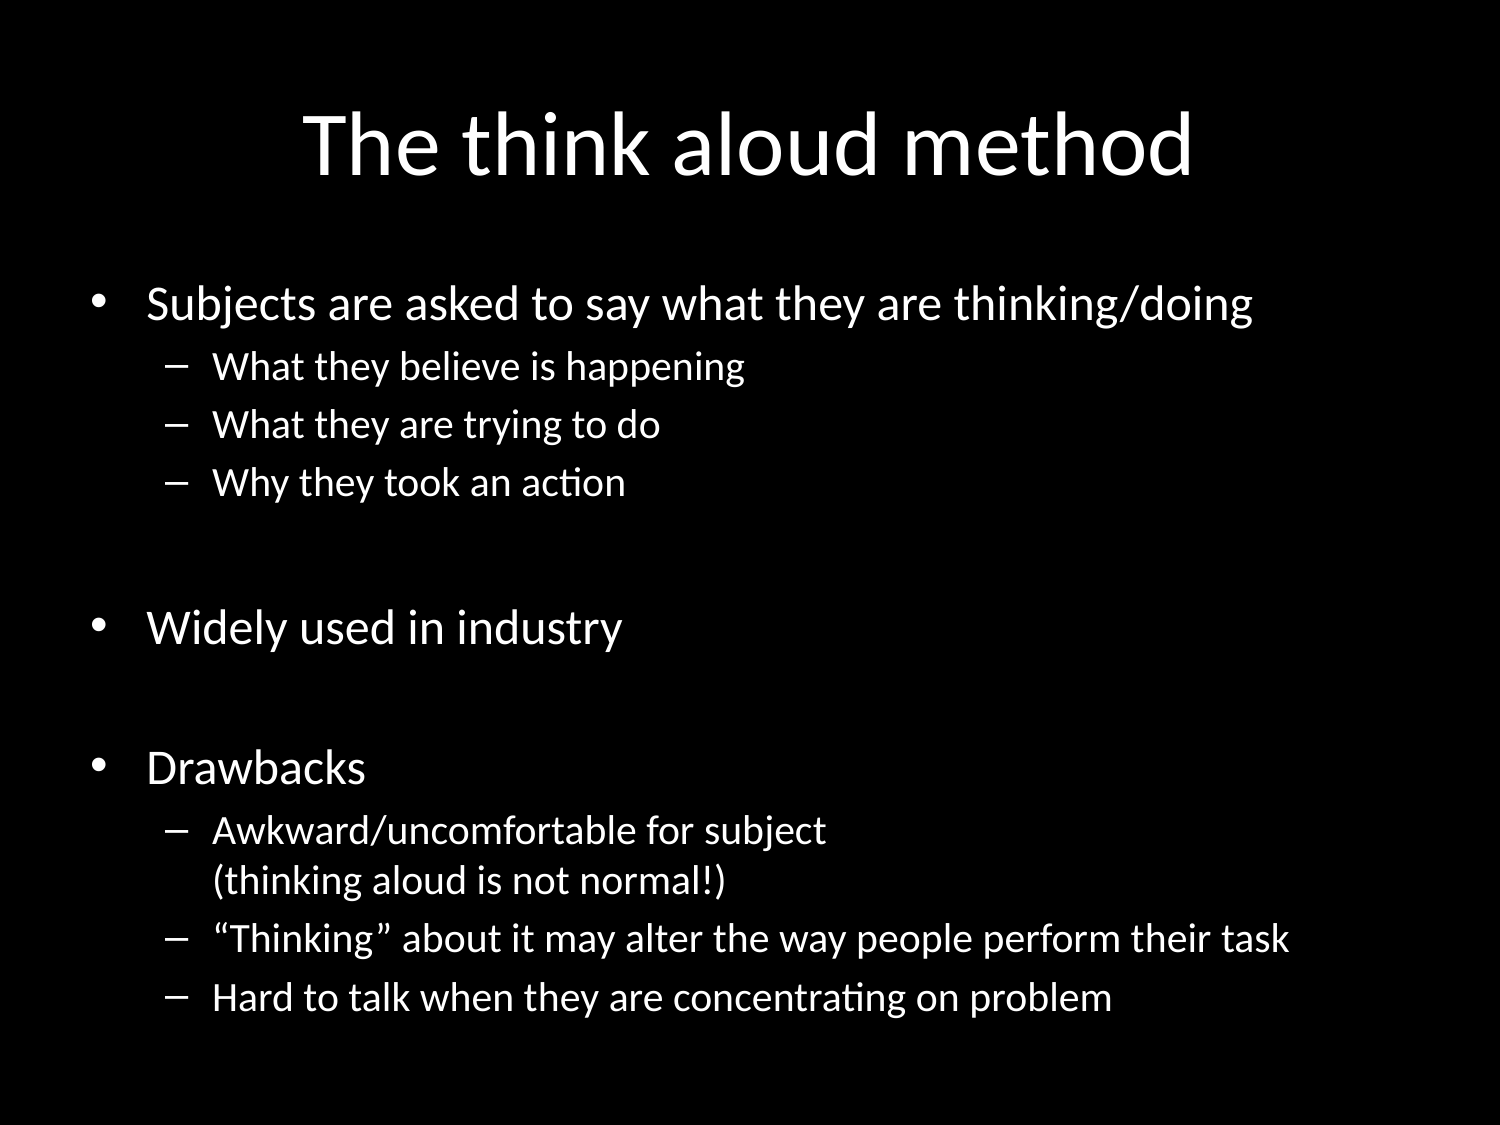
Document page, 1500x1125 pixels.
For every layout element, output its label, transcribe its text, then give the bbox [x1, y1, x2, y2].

list Subjects are asked to say what they are thinking/doing What they believe is happening What they are trying to do Why they took an action Widely used in industry Drawbacks Awkward/uncomfortable for subject (thinking aloud is not normal!) “Thinking” about it may alter the way people perform their task Hard to talk when they are concentrating on problem [75, 262, 1425, 1005]
title The think aloud method [75, 45, 1425, 233]
